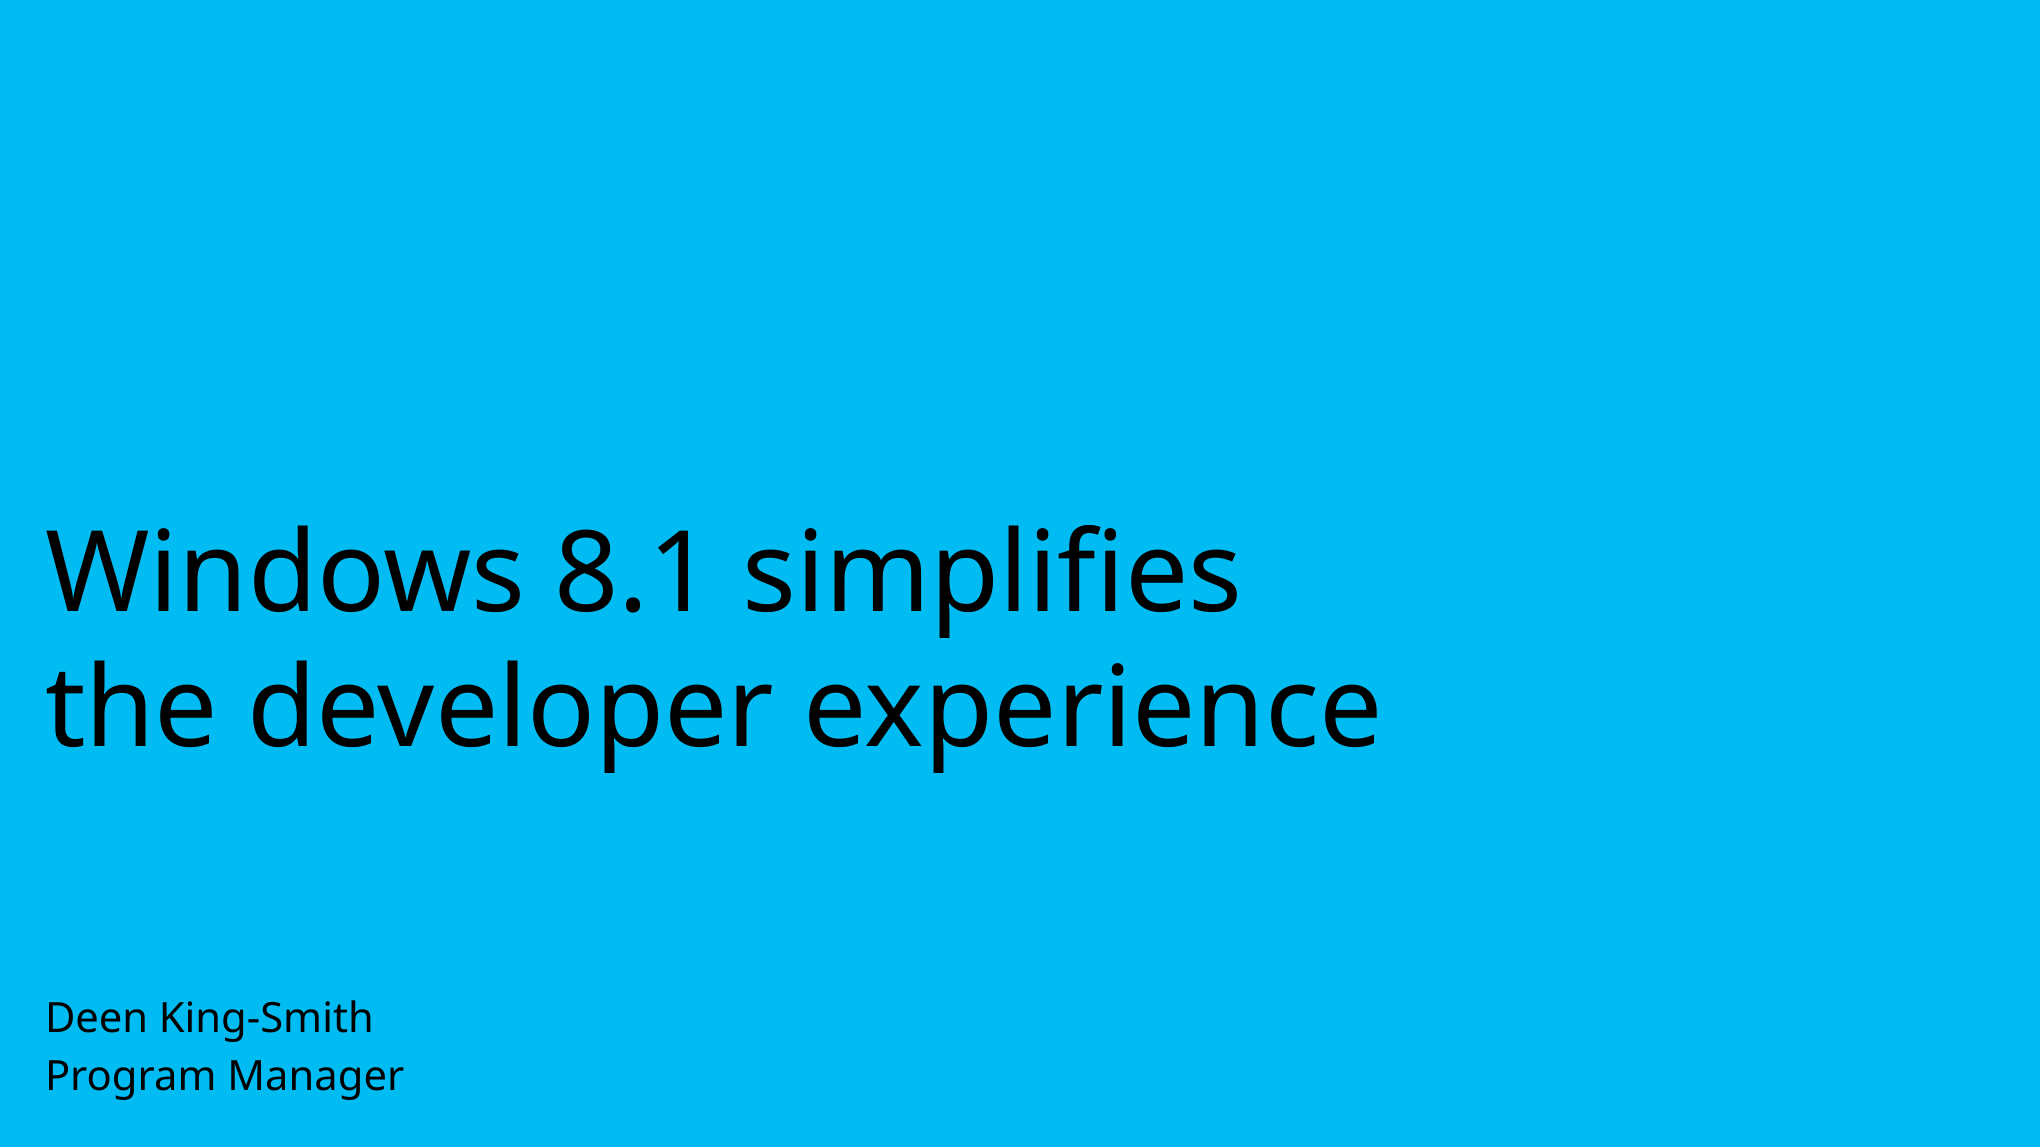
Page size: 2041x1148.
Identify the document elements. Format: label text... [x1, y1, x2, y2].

picture [96, 662, 144, 745]
picture [738, 686, 770, 745]
picture [1327, 686, 1375, 746]
picture [535, 686, 588, 746]
list Deen King-Smith Program Manager [45, 948, 1996, 1099]
title Windows 8.1 simplifies the developer experience [45, 498, 1996, 649]
picture [443, 686, 491, 746]
picture [255, 662, 305, 746]
picture [379, 687, 432, 745]
picture [1273, 686, 1313, 746]
picture [1113, 664, 1122, 674]
picture [48, 673, 82, 746]
picture [672, 686, 720, 746]
picture [935, 686, 986, 772]
picture [1206, 686, 1254, 745]
picture [509, 662, 516, 745]
picture [1068, 686, 1100, 745]
picture [324, 686, 372, 746]
picture [811, 686, 859, 746]
picture [606, 686, 657, 772]
picture [162, 686, 210, 746]
picture [1001, 686, 1049, 746]
picture [1114, 687, 1121, 745]
picture [869, 687, 918, 745]
picture [1140, 686, 1188, 746]
